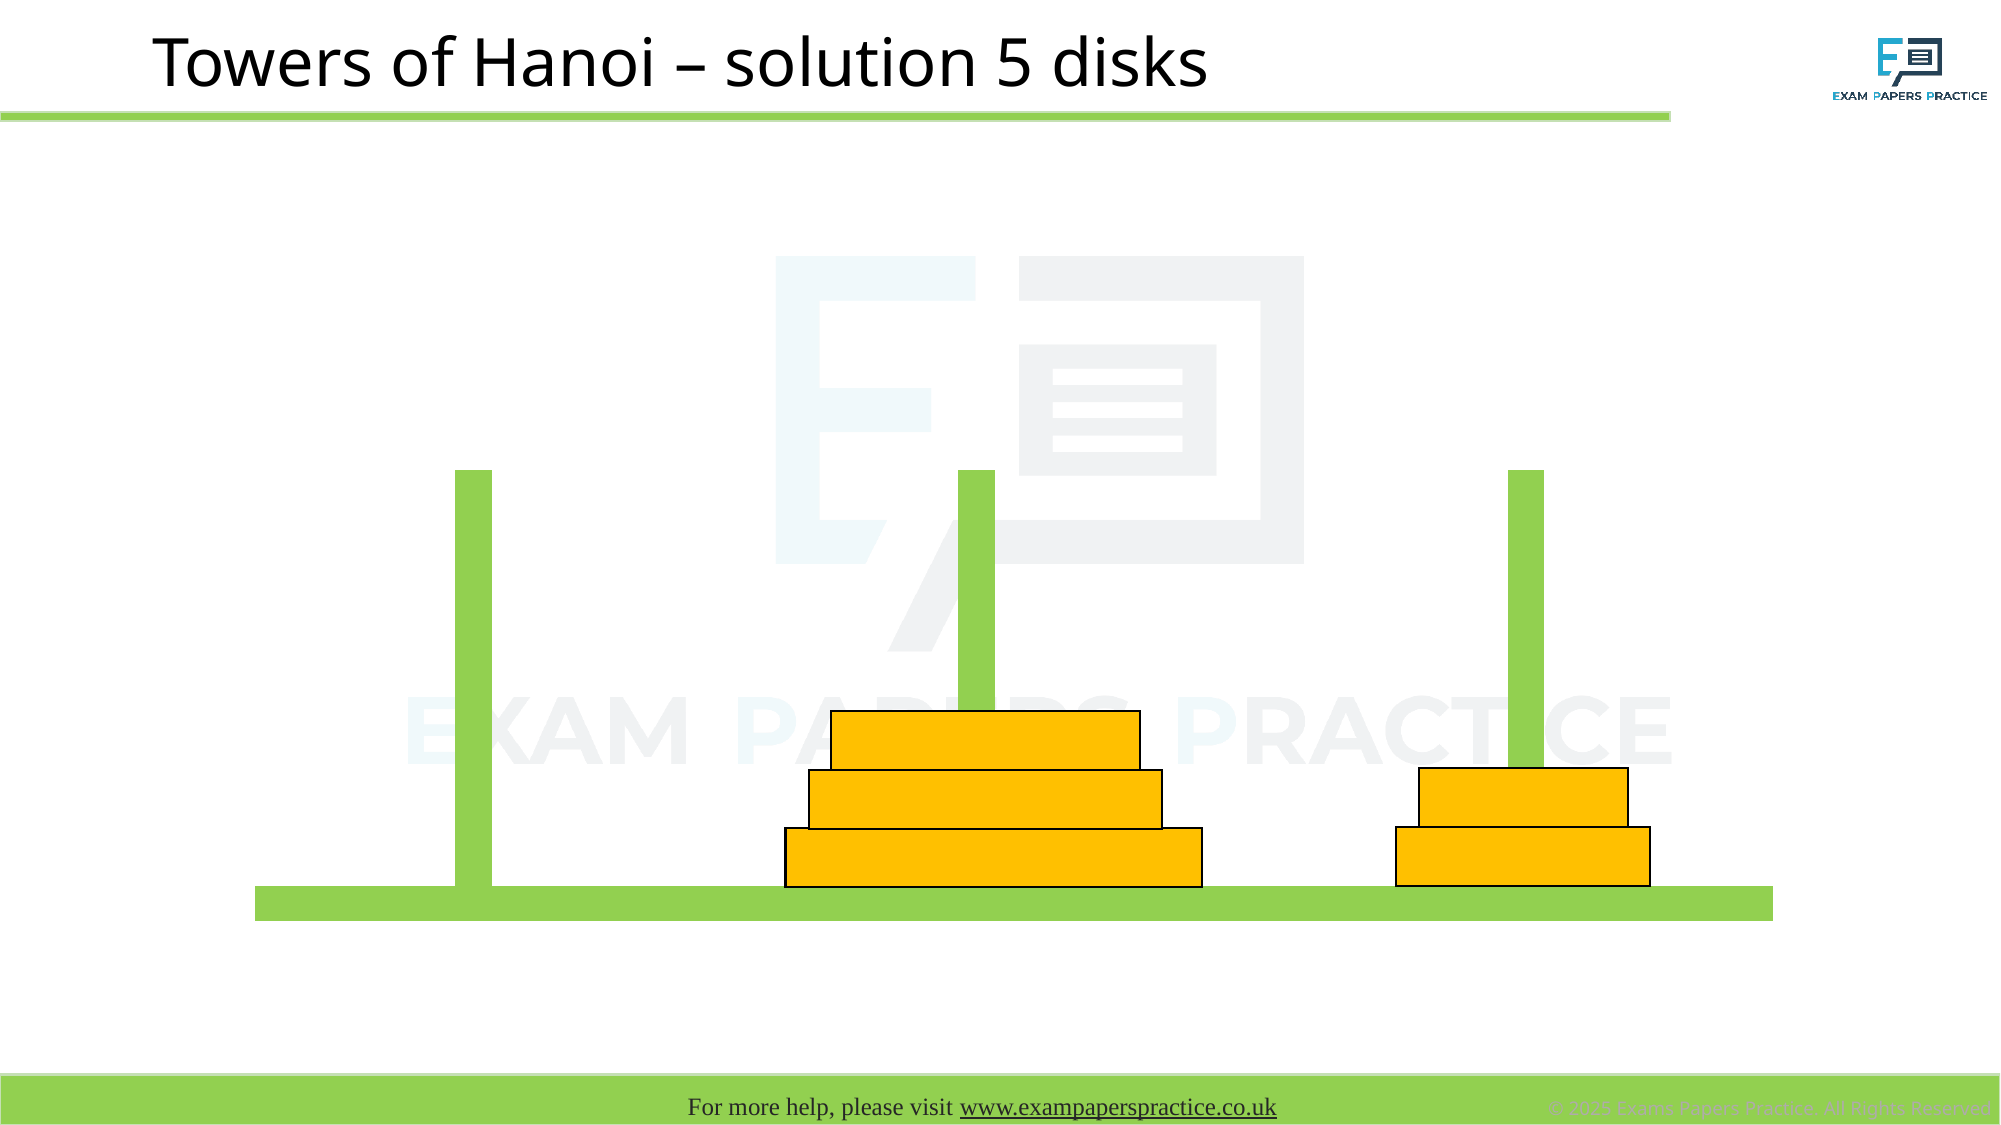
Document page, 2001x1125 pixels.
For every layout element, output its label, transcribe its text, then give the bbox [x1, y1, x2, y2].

text_box [784, 827, 1203, 888]
text_box [1395, 826, 1651, 887]
text_box [808, 769, 1163, 830]
text_box [830, 710, 1141, 771]
text_box [1508, 470, 1544, 767]
text_box [255, 886, 1773, 921]
text_box [455, 470, 492, 888]
text_box [958, 470, 995, 710]
text_box [1418, 767, 1629, 828]
title Towers of Hanoi – solution 5 disks [137, 59, 1863, 70]
